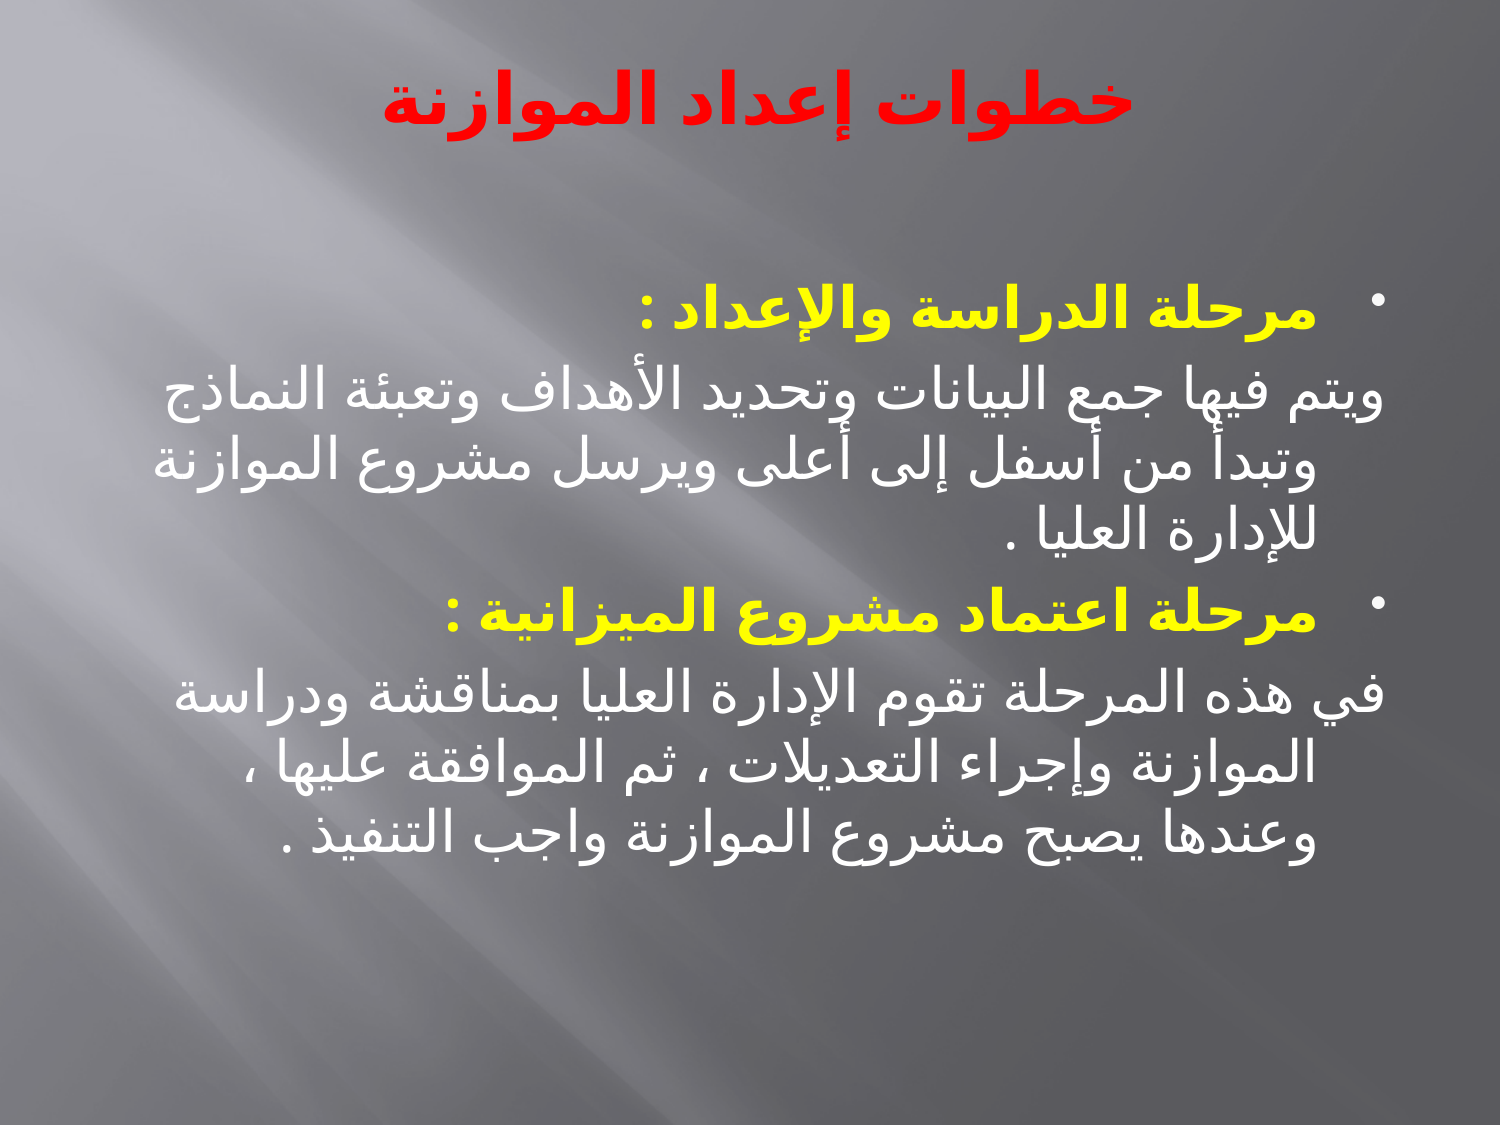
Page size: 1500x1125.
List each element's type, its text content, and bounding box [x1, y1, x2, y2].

title خطوات إعداد الموازنة [75, 45, 1425, 233]
list مرحلة الدراسة والإعداد : ويتم فيها جمع البيانات وتحديد الأهداف وتعبئة النماذج وتبدأ من أسفل إلى أعلى ويرسل مشروع الموازنة للإدارة العليا . مرحلة اعتماد مشروع الميزانية : في هذه المرحلة تقوم الإدارة العليا بمناقشة ودراسة الموازنة وإجراء التعديلات ، ثم الموافقة عليها ، وعندها يصبح مشروع الموازنة واجب التنفيذ . [75, 262, 1425, 1035]
